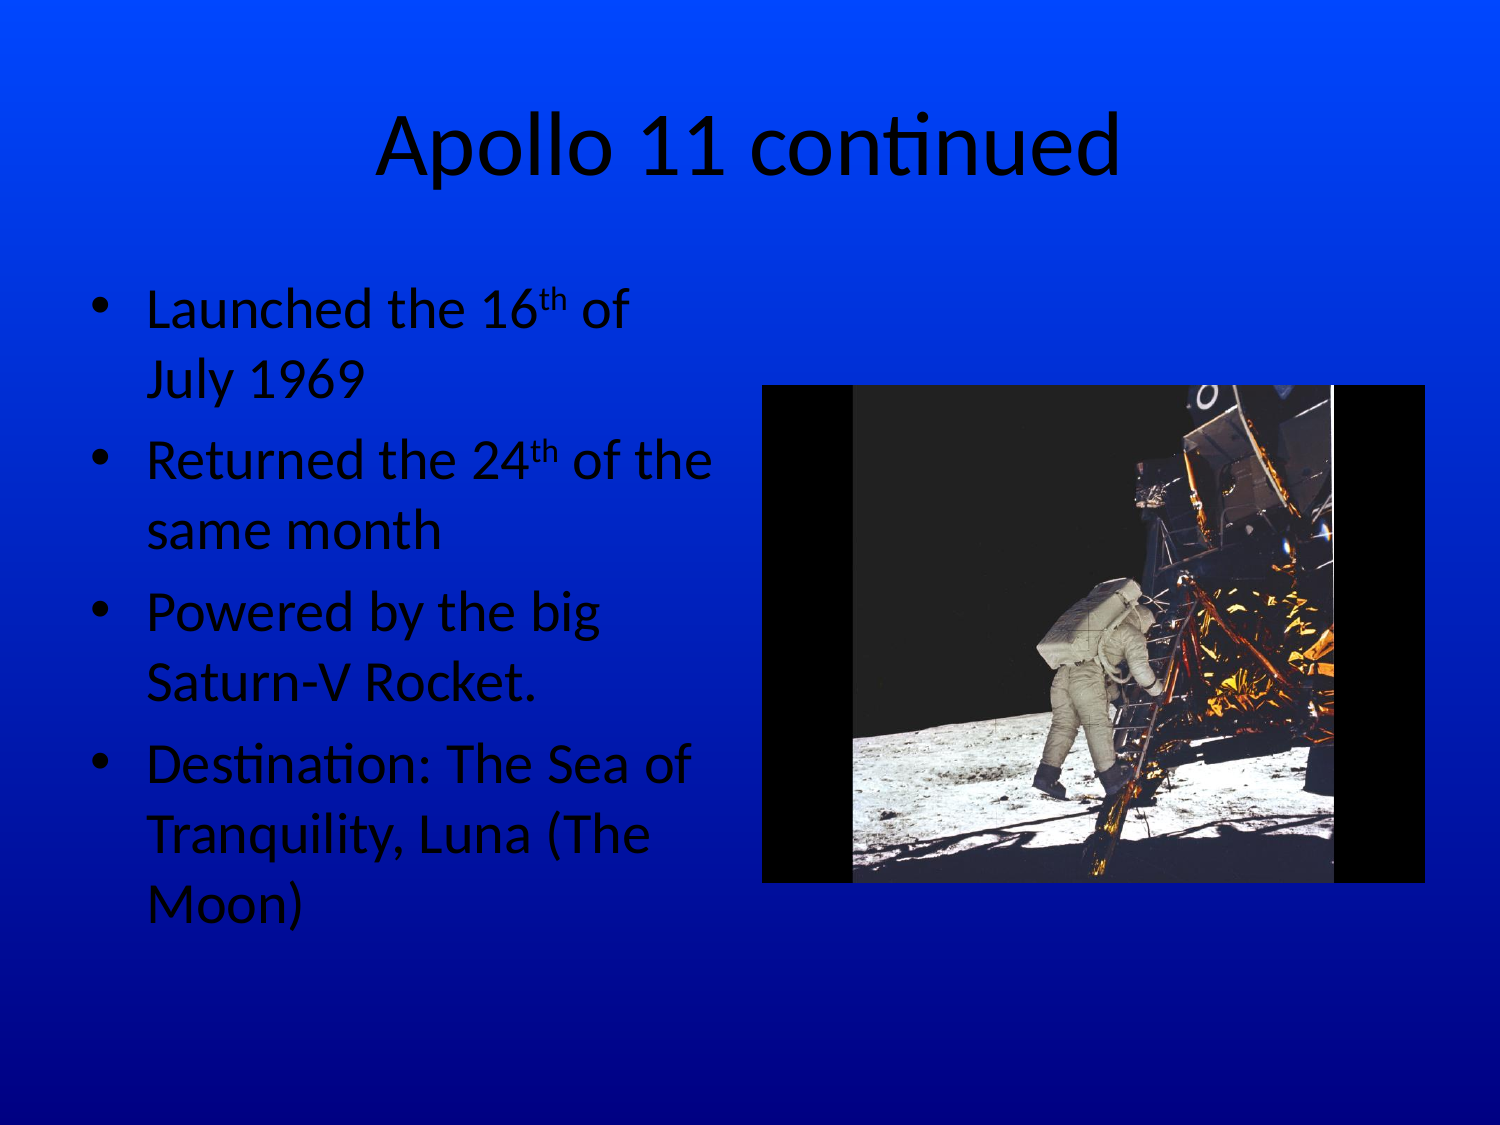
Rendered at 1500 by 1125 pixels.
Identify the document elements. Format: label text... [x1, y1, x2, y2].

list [762, 384, 1426, 883]
list Launched the 16th of July 1969 Returned the 24th of the same month Powered by the big Saturn-V Rocket. Destination: The Sea of Tranquility, Luna (The Moon) [75, 262, 738, 1005]
title Apollo 11 continued [75, 45, 1425, 233]
